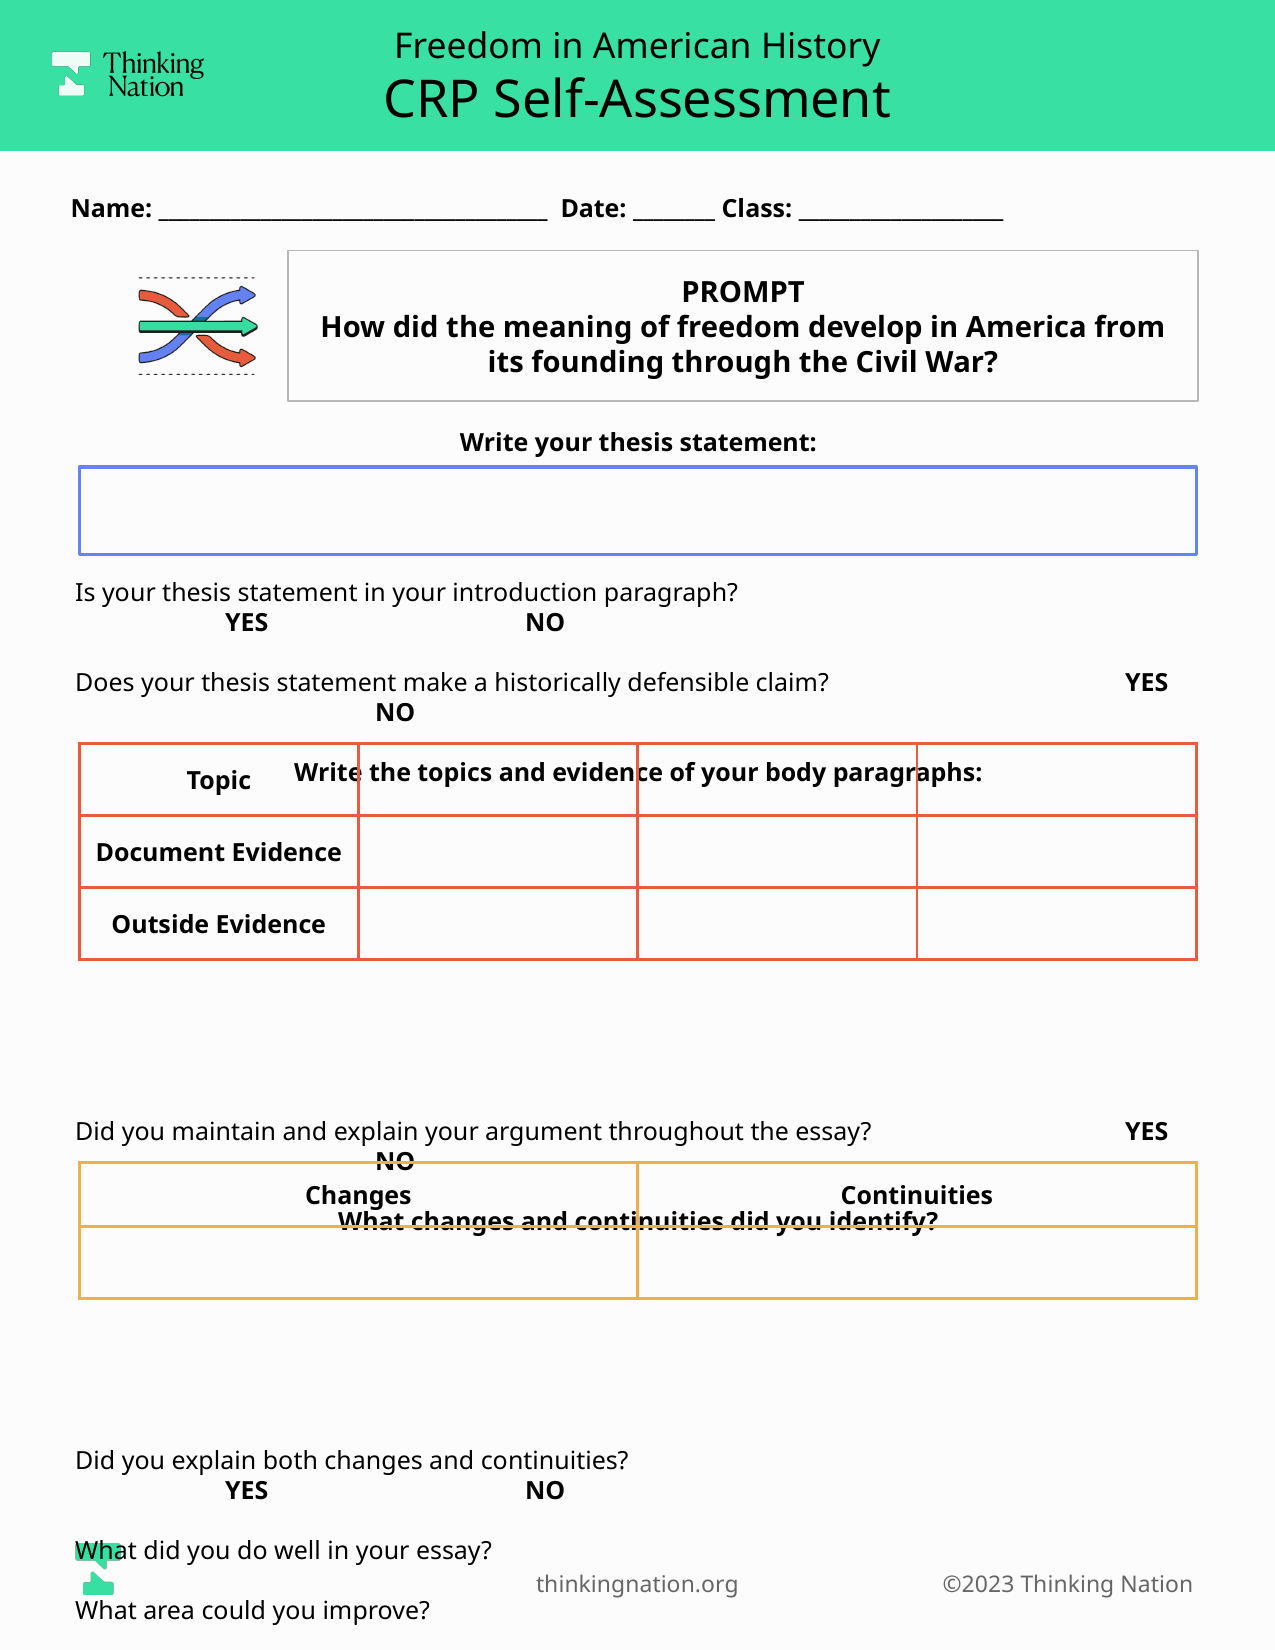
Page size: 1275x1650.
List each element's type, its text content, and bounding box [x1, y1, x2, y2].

table_cell [918, 817, 1195, 886]
table_header [639, 745, 916, 814]
table_header [918, 745, 1195, 814]
picture [121, 250, 274, 402]
table_header Continuities [639, 1164, 1195, 1225]
table_cell [639, 889, 916, 958]
text_box Freedom in American History CRP Self-Assessment [0, 0, 1275, 151]
table_header Topic [81, 745, 357, 814]
table_cell [639, 817, 916, 886]
text_box thinkingnation.org [486, 1553, 789, 1605]
table_cell [81, 1228, 636, 1297]
text_box Write your thesis statement: Is your thesis statement in your introduction paragraph? YES NO Does your thesis statement make a historically defensible claim? YES NO Write the topics and evidence of your body paragraphs: Did you maintain and explain your argument throughout the essay? YES NO What changes and continuities did you identify? Did you explain both changes and continuities? YES NO What did you do well in your essay? What area could you improve? [55, 415, 1223, 1534]
picture [35, 37, 210, 110]
table_header [360, 745, 636, 814]
table_cell [639, 1228, 1195, 1297]
table_cell [360, 889, 636, 958]
text_box [79, 467, 1197, 555]
text_box Name: ______________________________________ Date: ________ Class: ____________________ [55, 177, 1223, 237]
picture [62, 1533, 134, 1605]
table_cell Document Evidence [81, 817, 357, 886]
table_cell [918, 889, 1195, 958]
table_cell Outside Evidence [81, 889, 357, 958]
text_box PROMPT How did the meaning of freedom develop in America from its founding through the Civil War? [288, 250, 1198, 402]
text_box ©2023 Thinking Nation [907, 1553, 1210, 1605]
table_cell [360, 817, 636, 886]
table_header Changes [81, 1164, 636, 1225]
